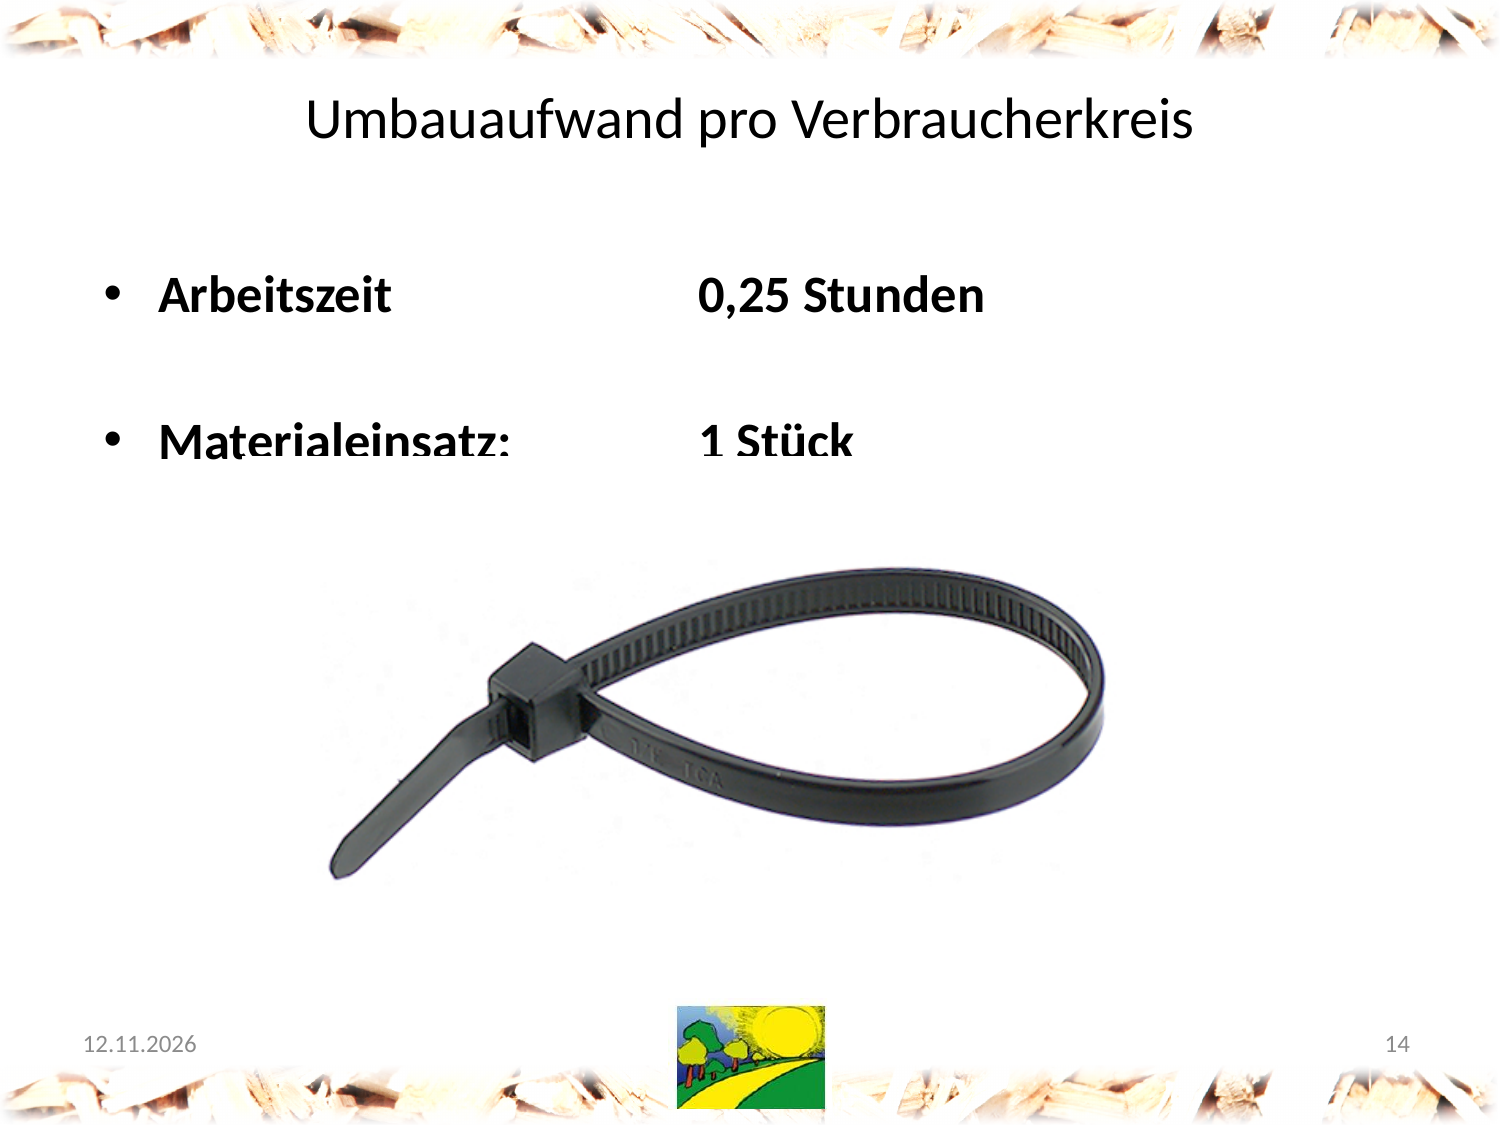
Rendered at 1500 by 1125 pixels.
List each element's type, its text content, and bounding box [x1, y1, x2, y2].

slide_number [67, 1012, 418, 1073]
picture [242, 455, 1193, 989]
title Umbauaufwand pro Verbraucherkreis [75, 62, 1425, 169]
list Arbeitszeit 0,25 Stunden Materialeinsatz: 1 Stück [88, 252, 1439, 479]
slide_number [26, 23, 1476, 36]
slide_number 14 [1074, 1012, 1425, 1073]
picture [31, 998, 1466, 1109]
